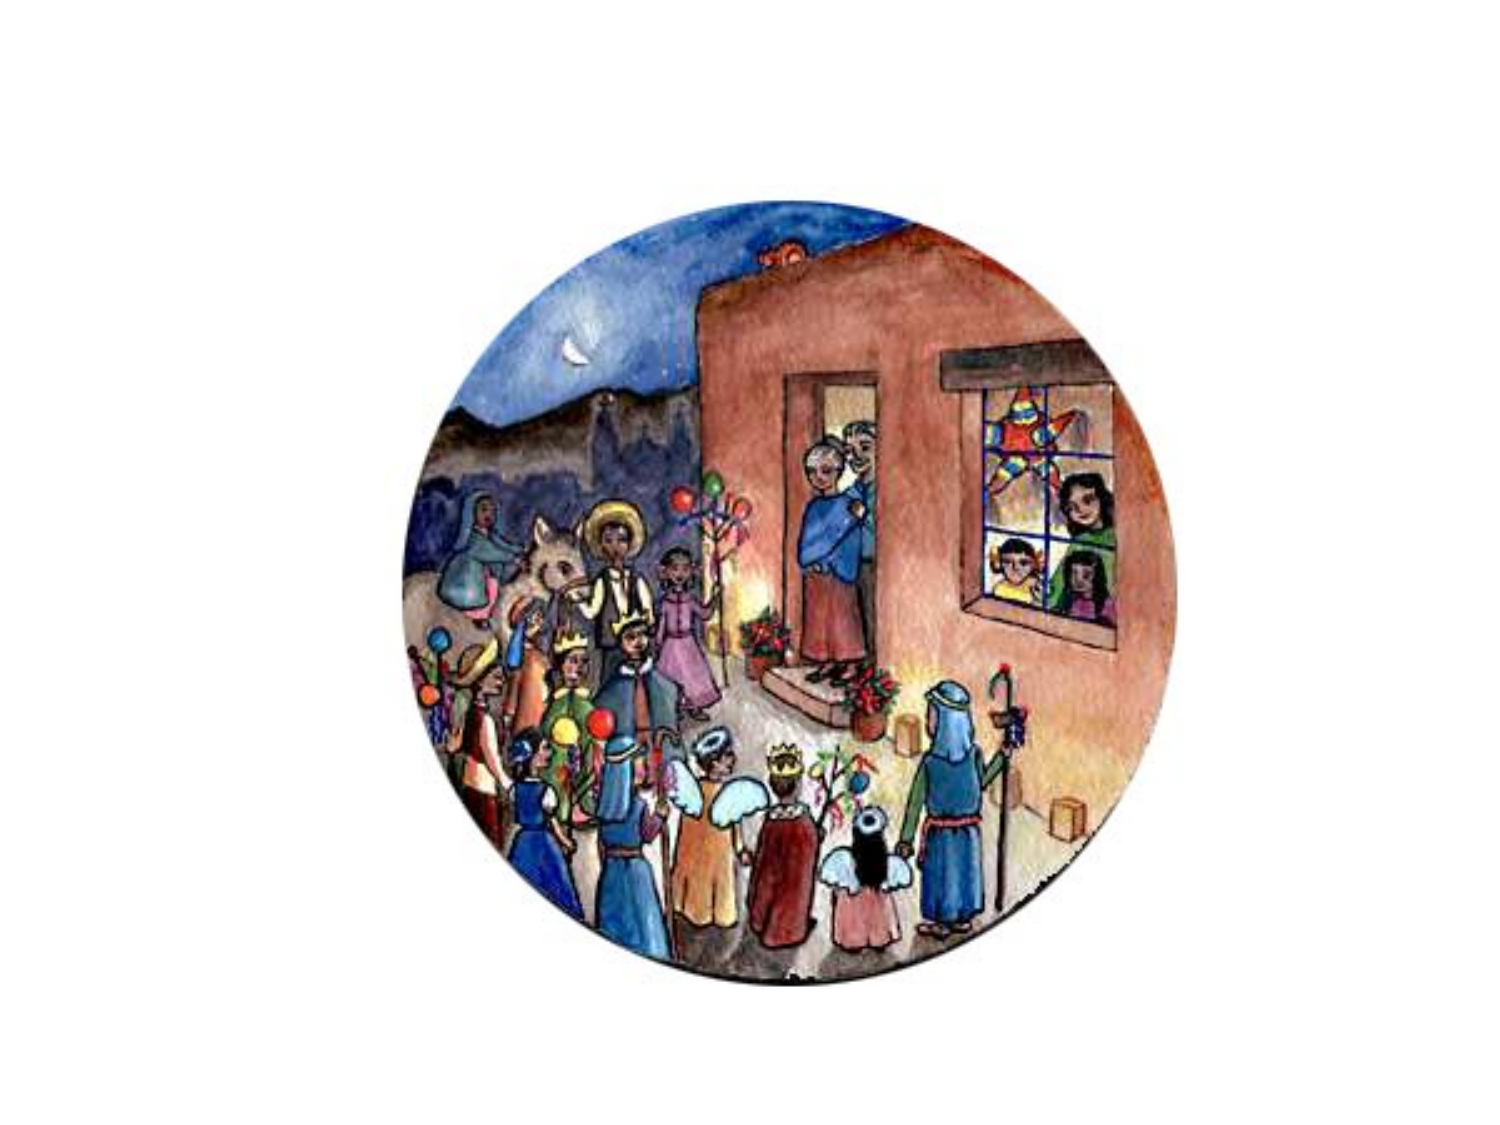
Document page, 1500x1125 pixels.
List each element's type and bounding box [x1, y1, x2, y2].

picture [383, 184, 1194, 992]
